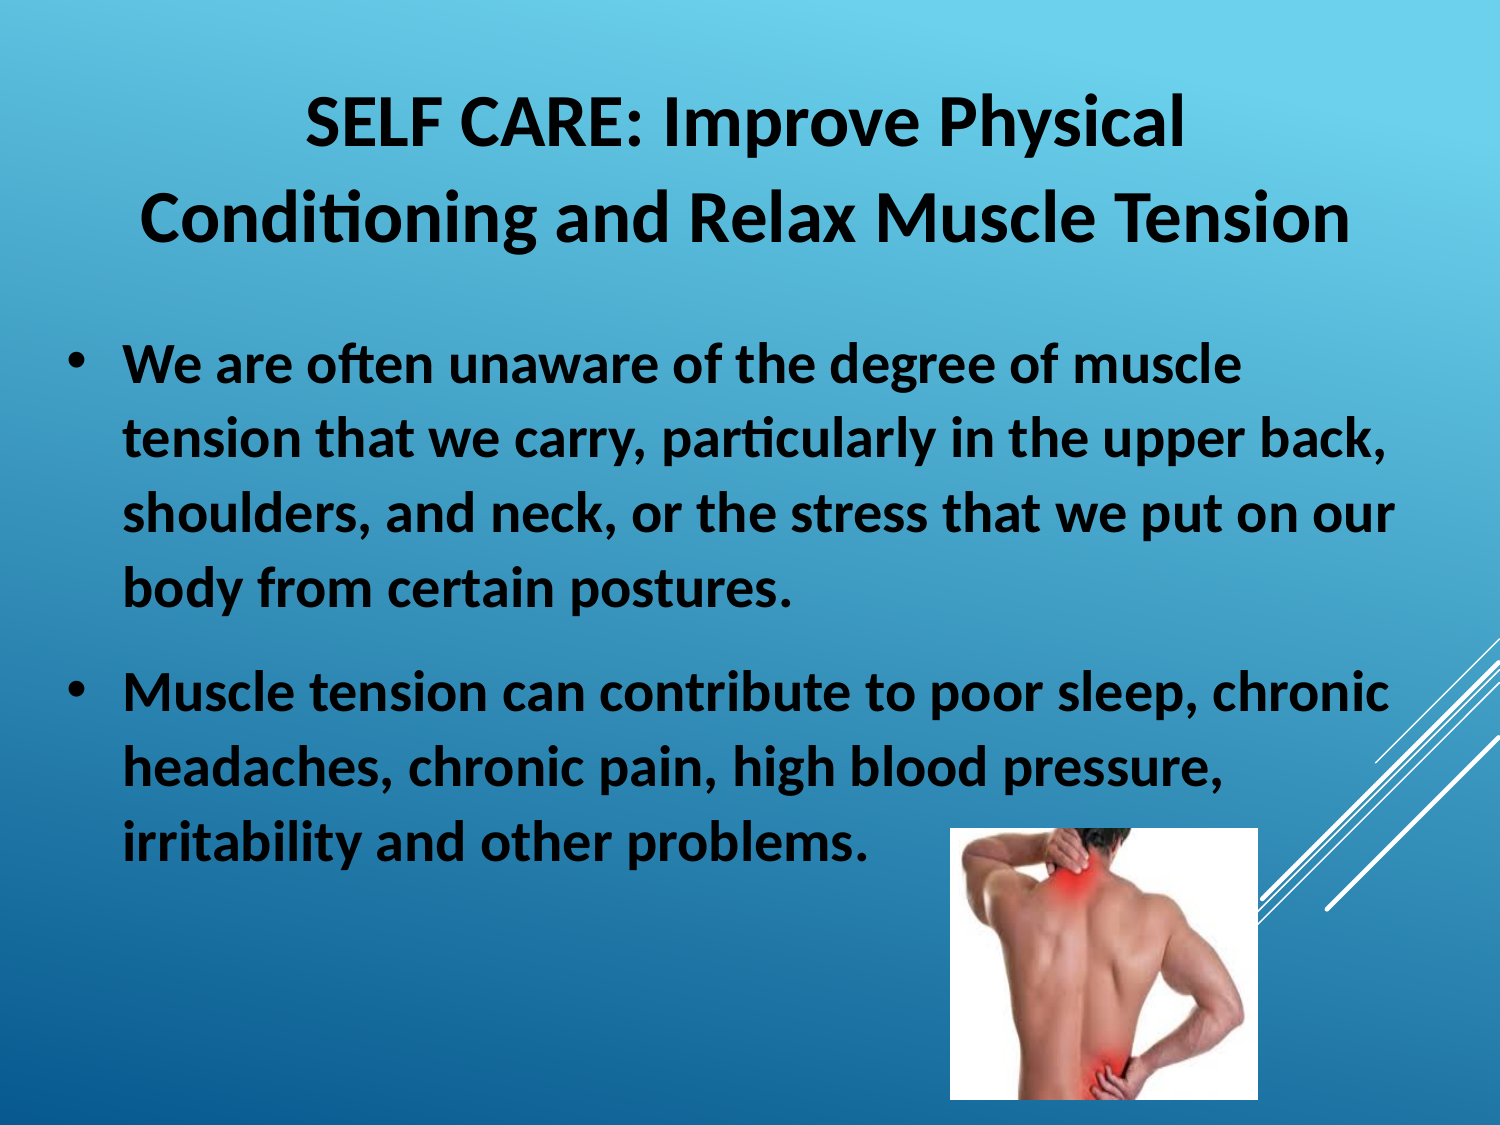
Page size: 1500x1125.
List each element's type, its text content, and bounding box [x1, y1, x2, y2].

text_box SELF CARE: Improve Physical Conditioning and Relax Muscle Tension [98, 57, 1396, 266]
text_box We are often unaware of the degree of muscle tension that we carry, particularly in the upper back, shoulders, and neck, or the stress that we put on our body from certain postures. Muscle tension can contribute to poor sleep, chronic headaches, chronic pain, high blood pressure, irritability and other problems. [51, 312, 1443, 957]
picture [949, 828, 1258, 1100]
